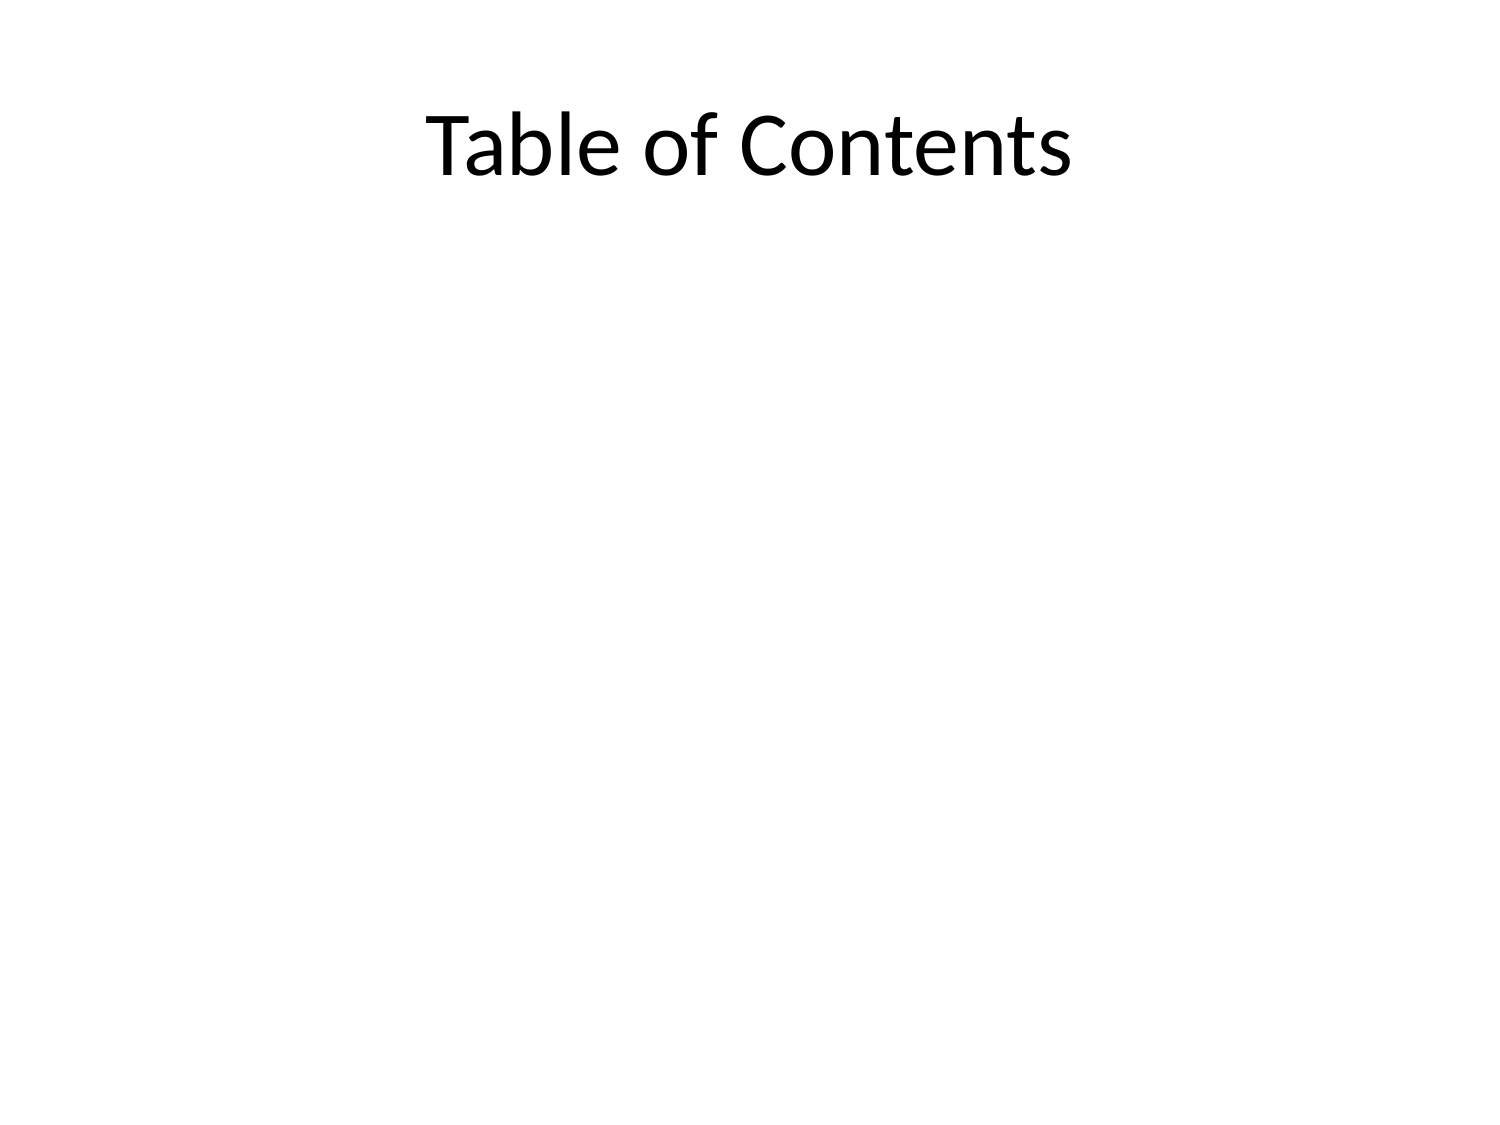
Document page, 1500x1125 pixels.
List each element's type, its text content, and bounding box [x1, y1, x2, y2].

title Table of Contents [75, 45, 1425, 233]
